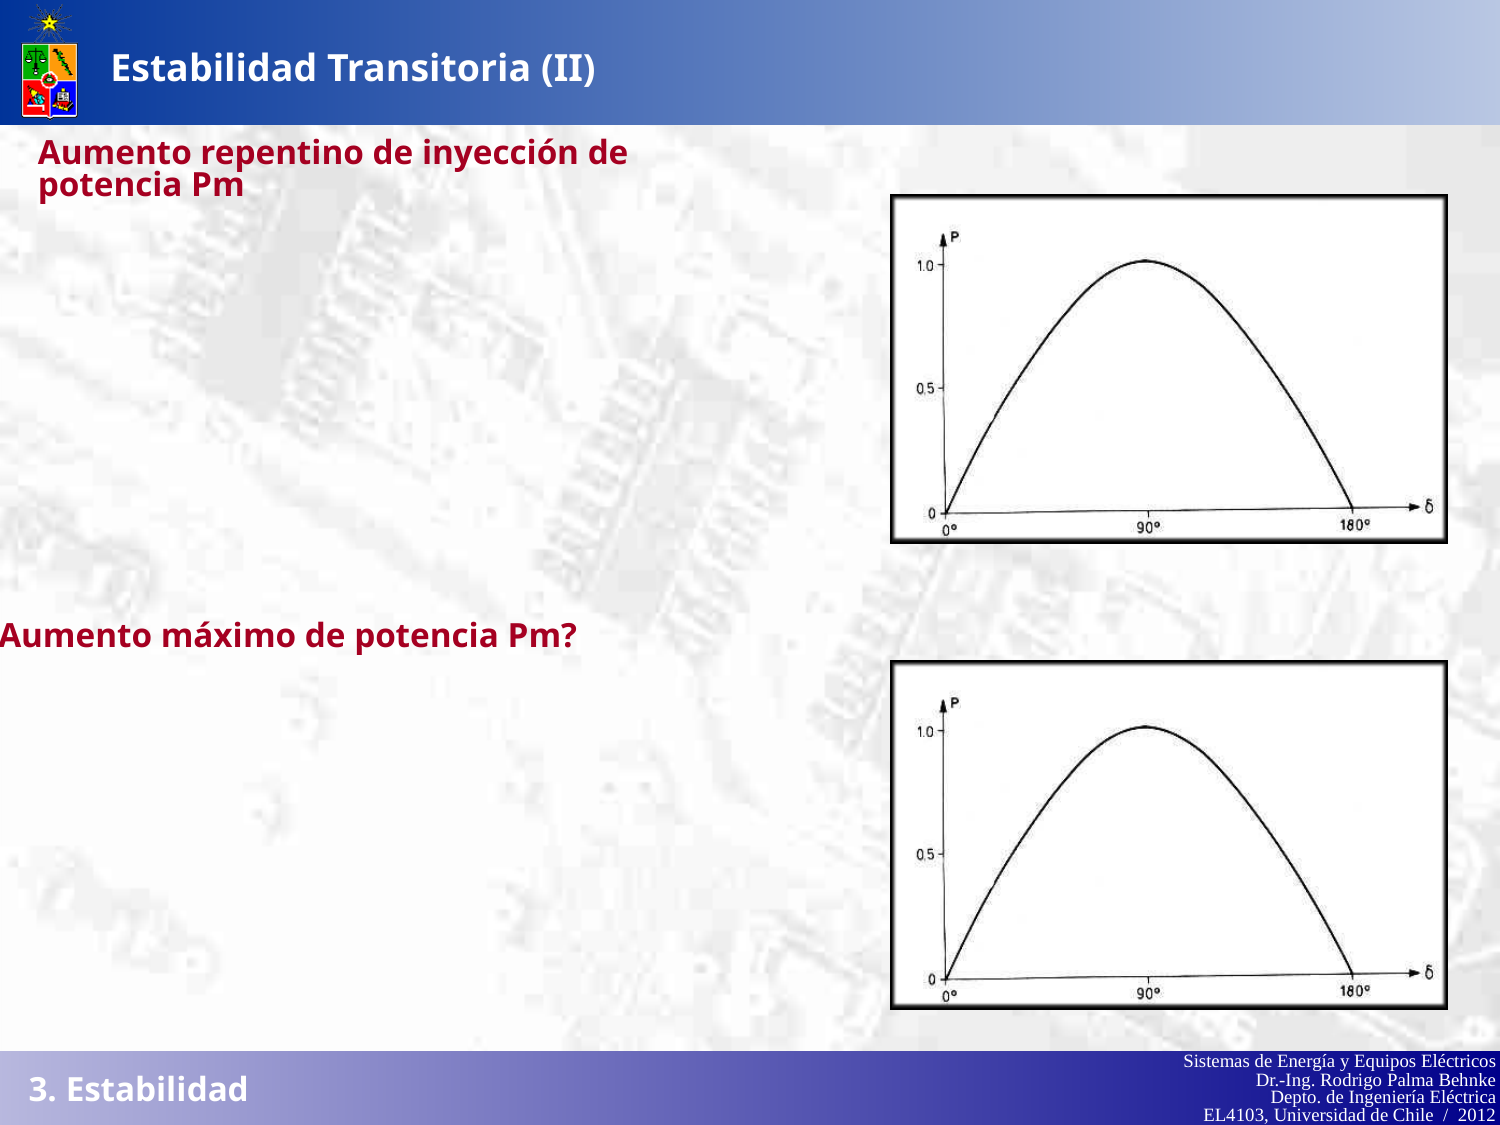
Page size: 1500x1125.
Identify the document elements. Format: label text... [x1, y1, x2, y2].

text_box Aumento repentino de inyección de potencia Pm [23, 131, 764, 243]
text_box Estabilidad Transitoria (II) [95, 36, 1365, 97]
picture [0, 125, 1500, 1051]
picture [10, 0, 89, 124]
text_box Aumento máximo de potencia Pm? [0, 613, 593, 693]
text_box 3. Estabilidad [13, 1071, 1283, 1115]
